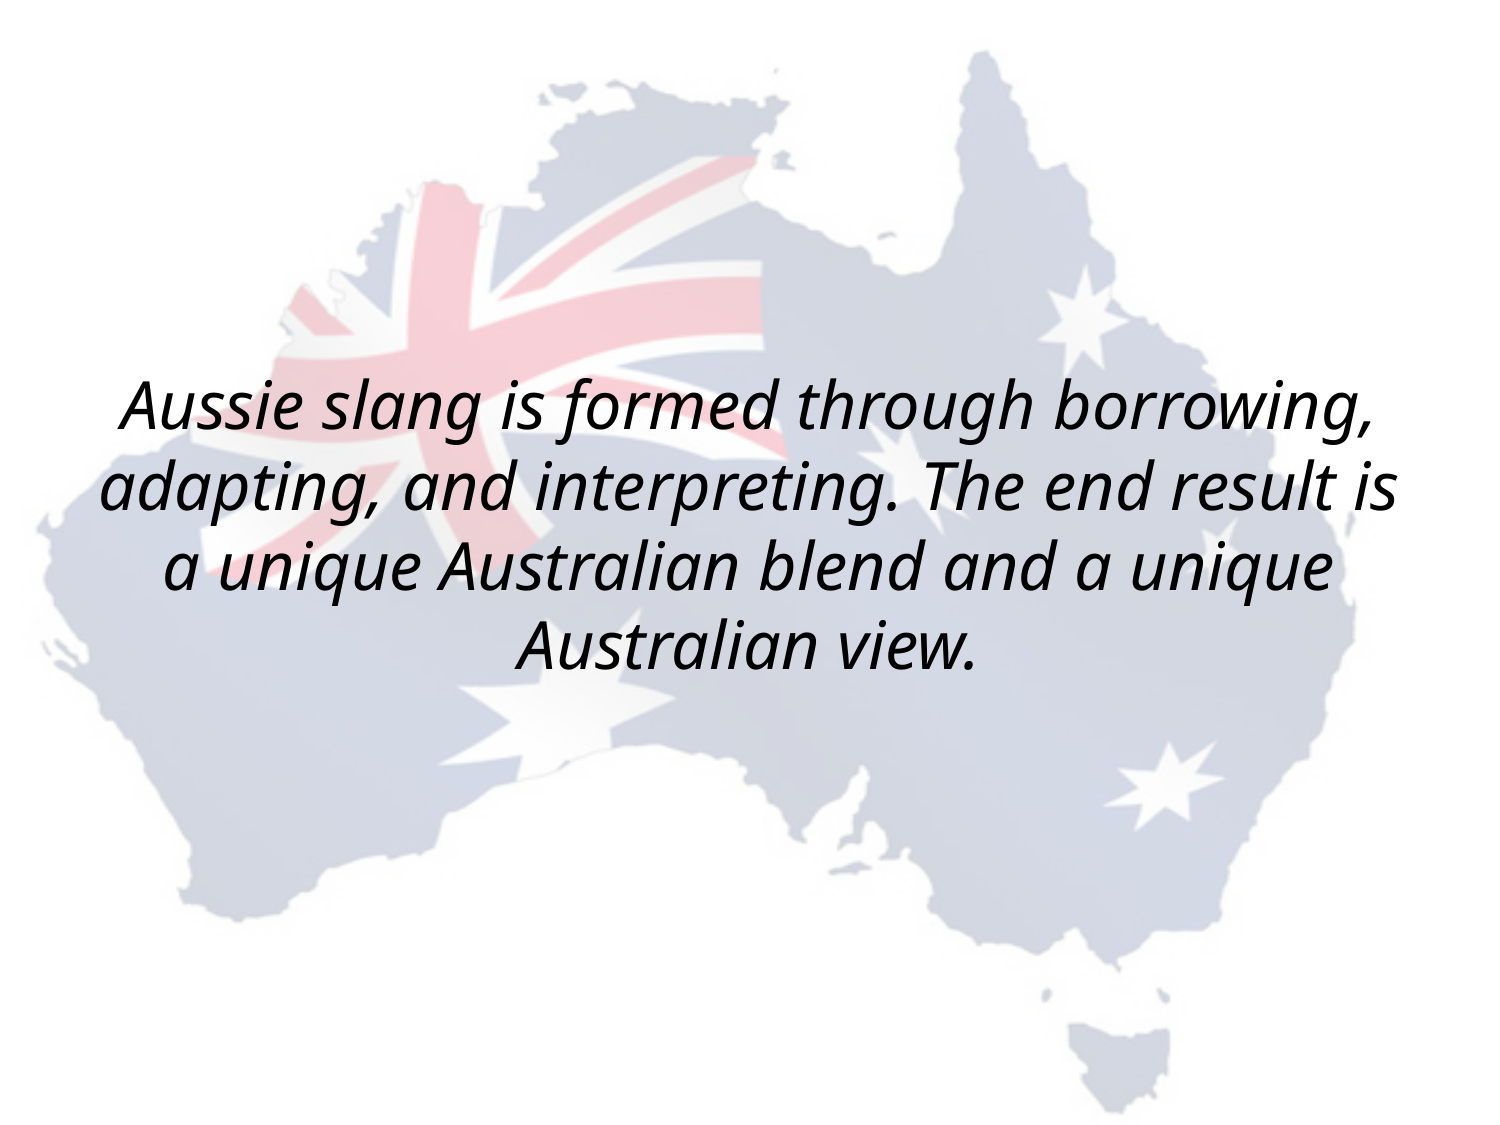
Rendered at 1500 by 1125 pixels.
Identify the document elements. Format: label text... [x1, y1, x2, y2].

list Aussie slang is formed through borrowing, adapting, and interpreting. The end result is a unique Australian blend and a unique Australian view. [75, 262, 1425, 1005]
